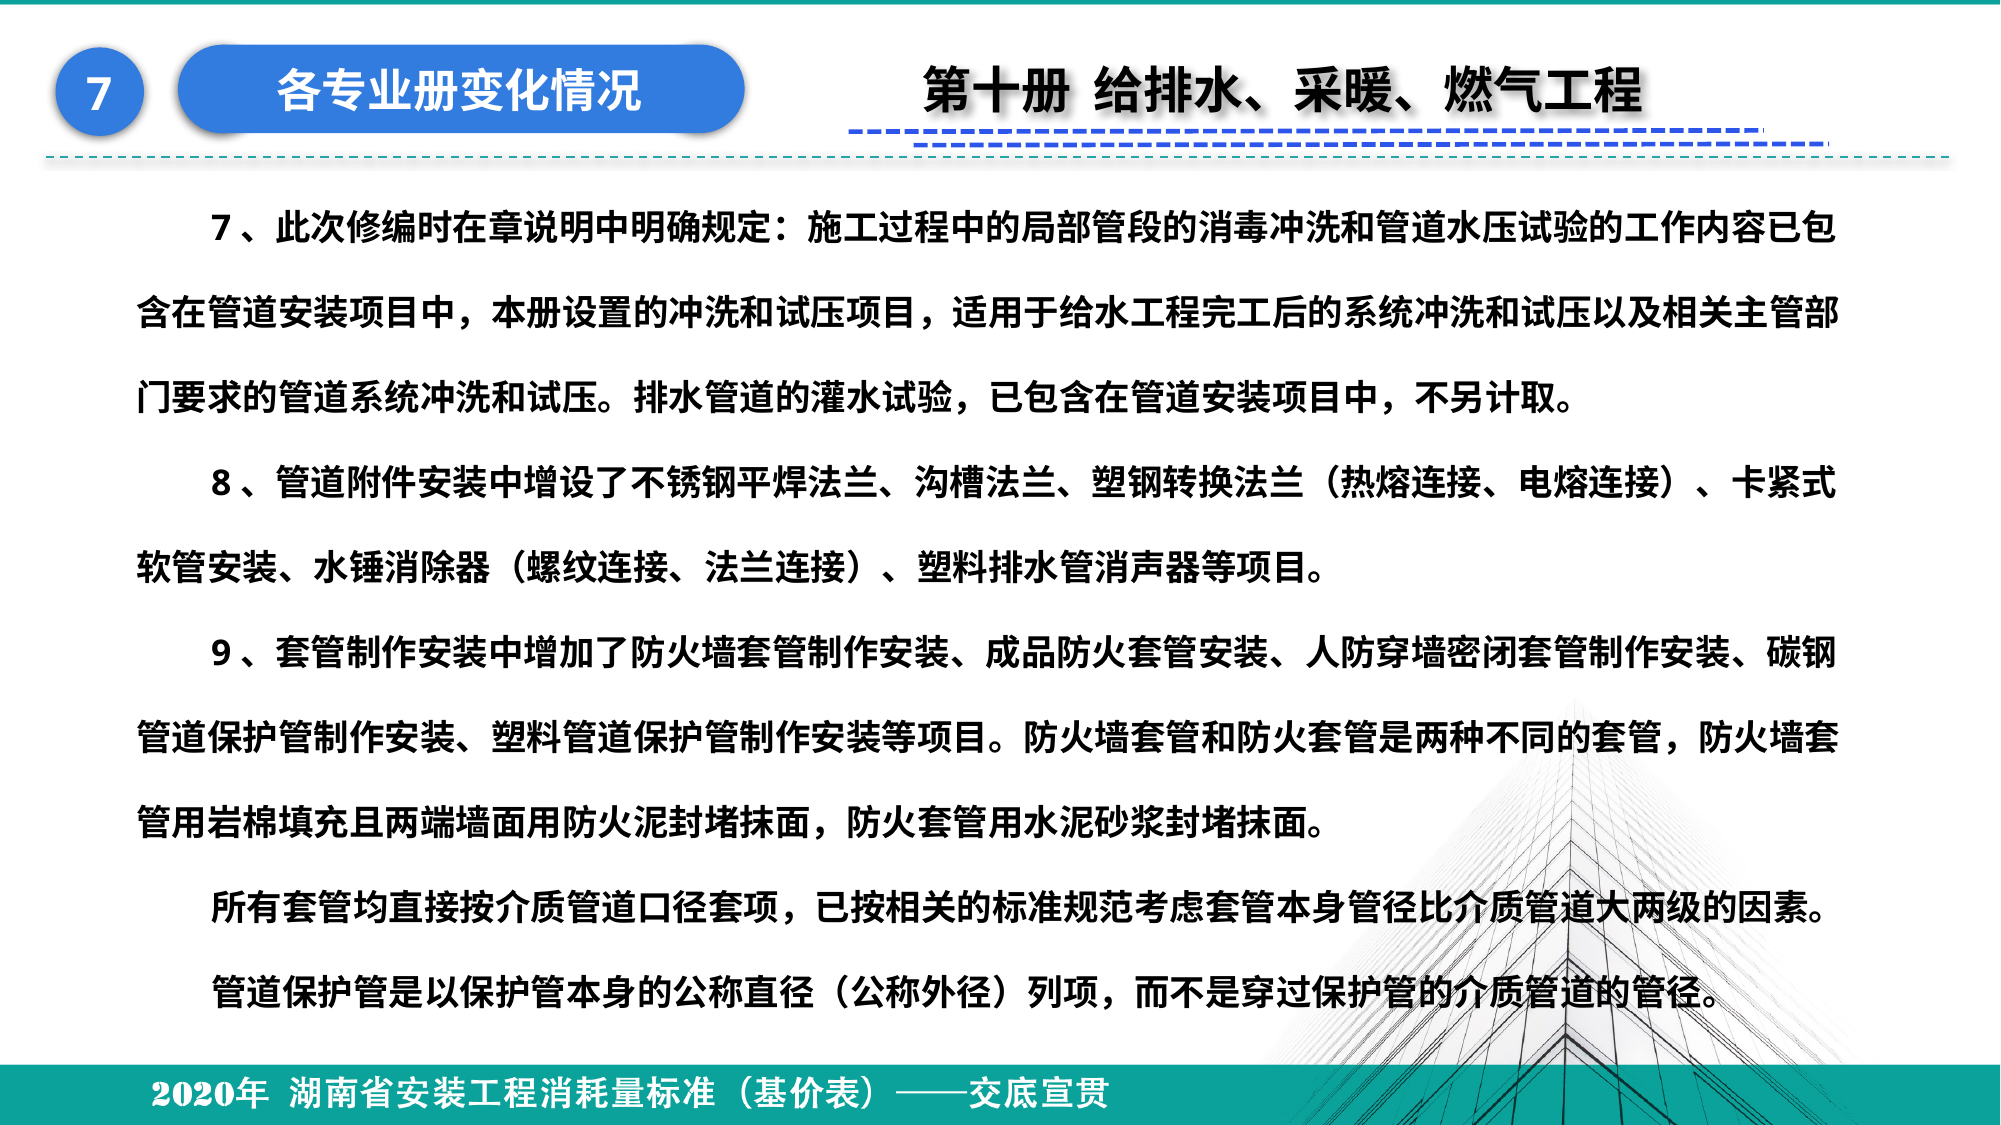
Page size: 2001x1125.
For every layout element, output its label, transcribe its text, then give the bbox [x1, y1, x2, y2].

picture [0, 0, 2001, 1125]
slide_number [1918, 0, 2000, 52]
text_box 7、此次修编时在章说明中明确规定：施工过程中的局部管段的消毒冲洗和管道水压试验的工作内容已包含在管道安装项目中，本册设置的冲洗和试压项目，适用于给水工程完工后的系统冲洗和试压以及相关主管部门要求的管道系统冲洗和试压。排水管道的灌水试验，已包含在管道安装项目中，不另计取。 8、管道附件安装中增设了不锈钢平焊法兰、沟槽法兰、塑钢转换法兰（热熔连接、电熔连接）、卡紧式软管安装、水锤消除器（螺纹连接、法兰连接）、塑料排水管消声器等项目。 9、套管制作安装中增加了防火墙套管制作安装、成品防火套管安装、人防穿墙密闭套管制作安装、碳钢管道保护管制作安装、塑料管道保护管制作安装等项目。防火墙套管和防火套管是两种不同的套管，防火墙套管用岩棉填充且两端墙面用防火泥封堵抹面，防火套管用水泥砂浆封堵抹面。 所有套管均直接按介质管道口径套项，已按相关的标准规范考虑套管本身管径比介质管道大两级的因素。 管道保护管是以保护管本身的公称直径（公称外径）列项，而不是穿过保护管的介质管道的管径。 [121, 158, 1864, 1021]
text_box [45, 44, 1955, 158]
